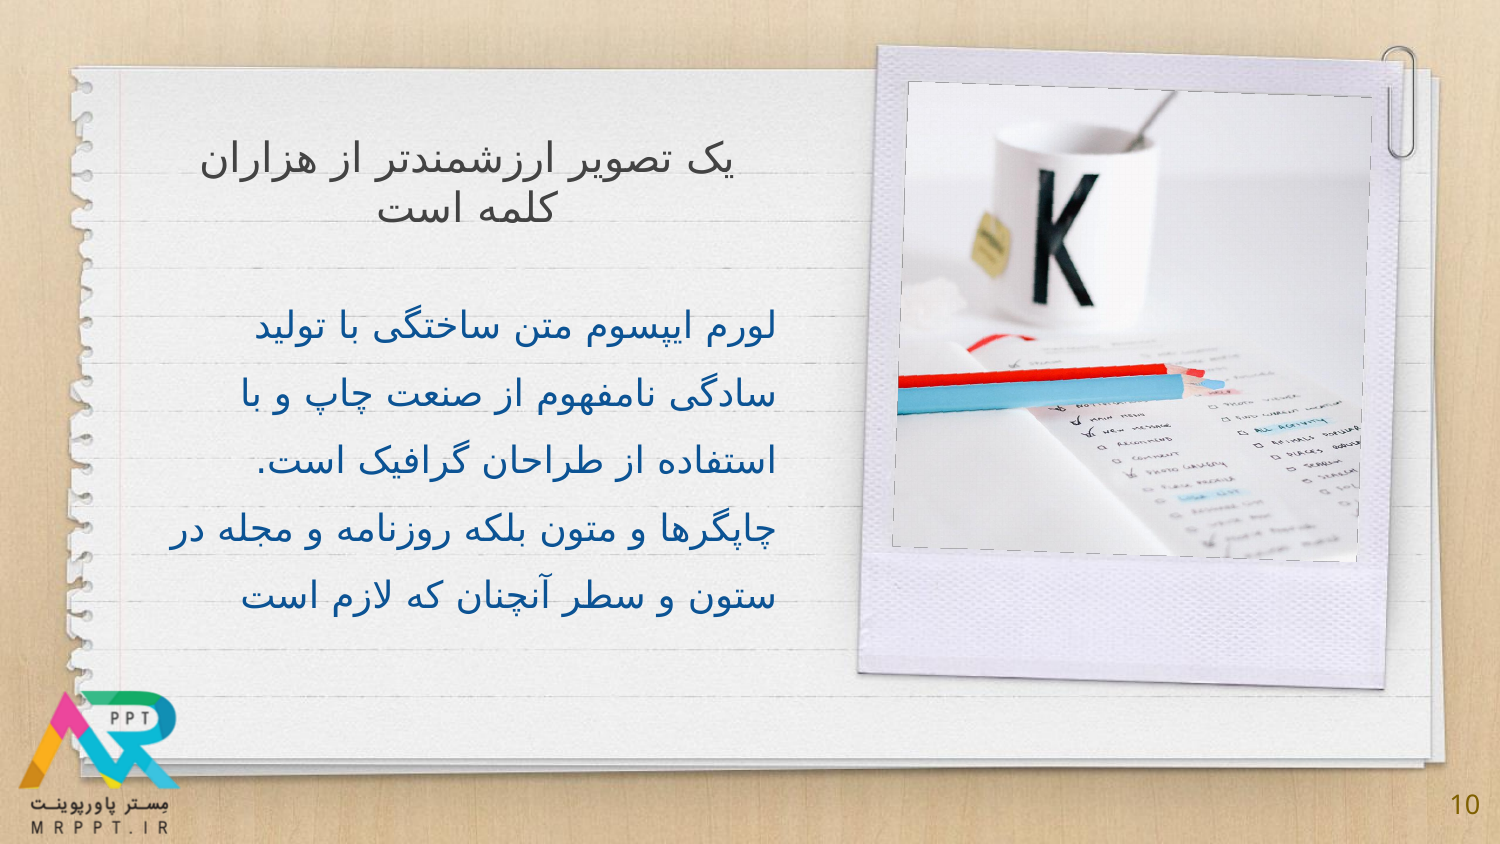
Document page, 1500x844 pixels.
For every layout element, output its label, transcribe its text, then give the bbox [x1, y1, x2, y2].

picture [0, 0, 1500, 844]
title یک تصویر ارزشمندتر از هزاران کلمه است [142, 105, 793, 246]
list لورم ایپسوم متن ساختگی با تولید سادگی نامفهوم از صنعت چاپ و با استفاده از طراحان گرافیک است. چاپگرها و متون بلکه روزنامه و مجله در ستون و سطر آنچنان که لازم است [142, 263, 793, 729]
slide_number 10 [1429, 767, 1500, 844]
